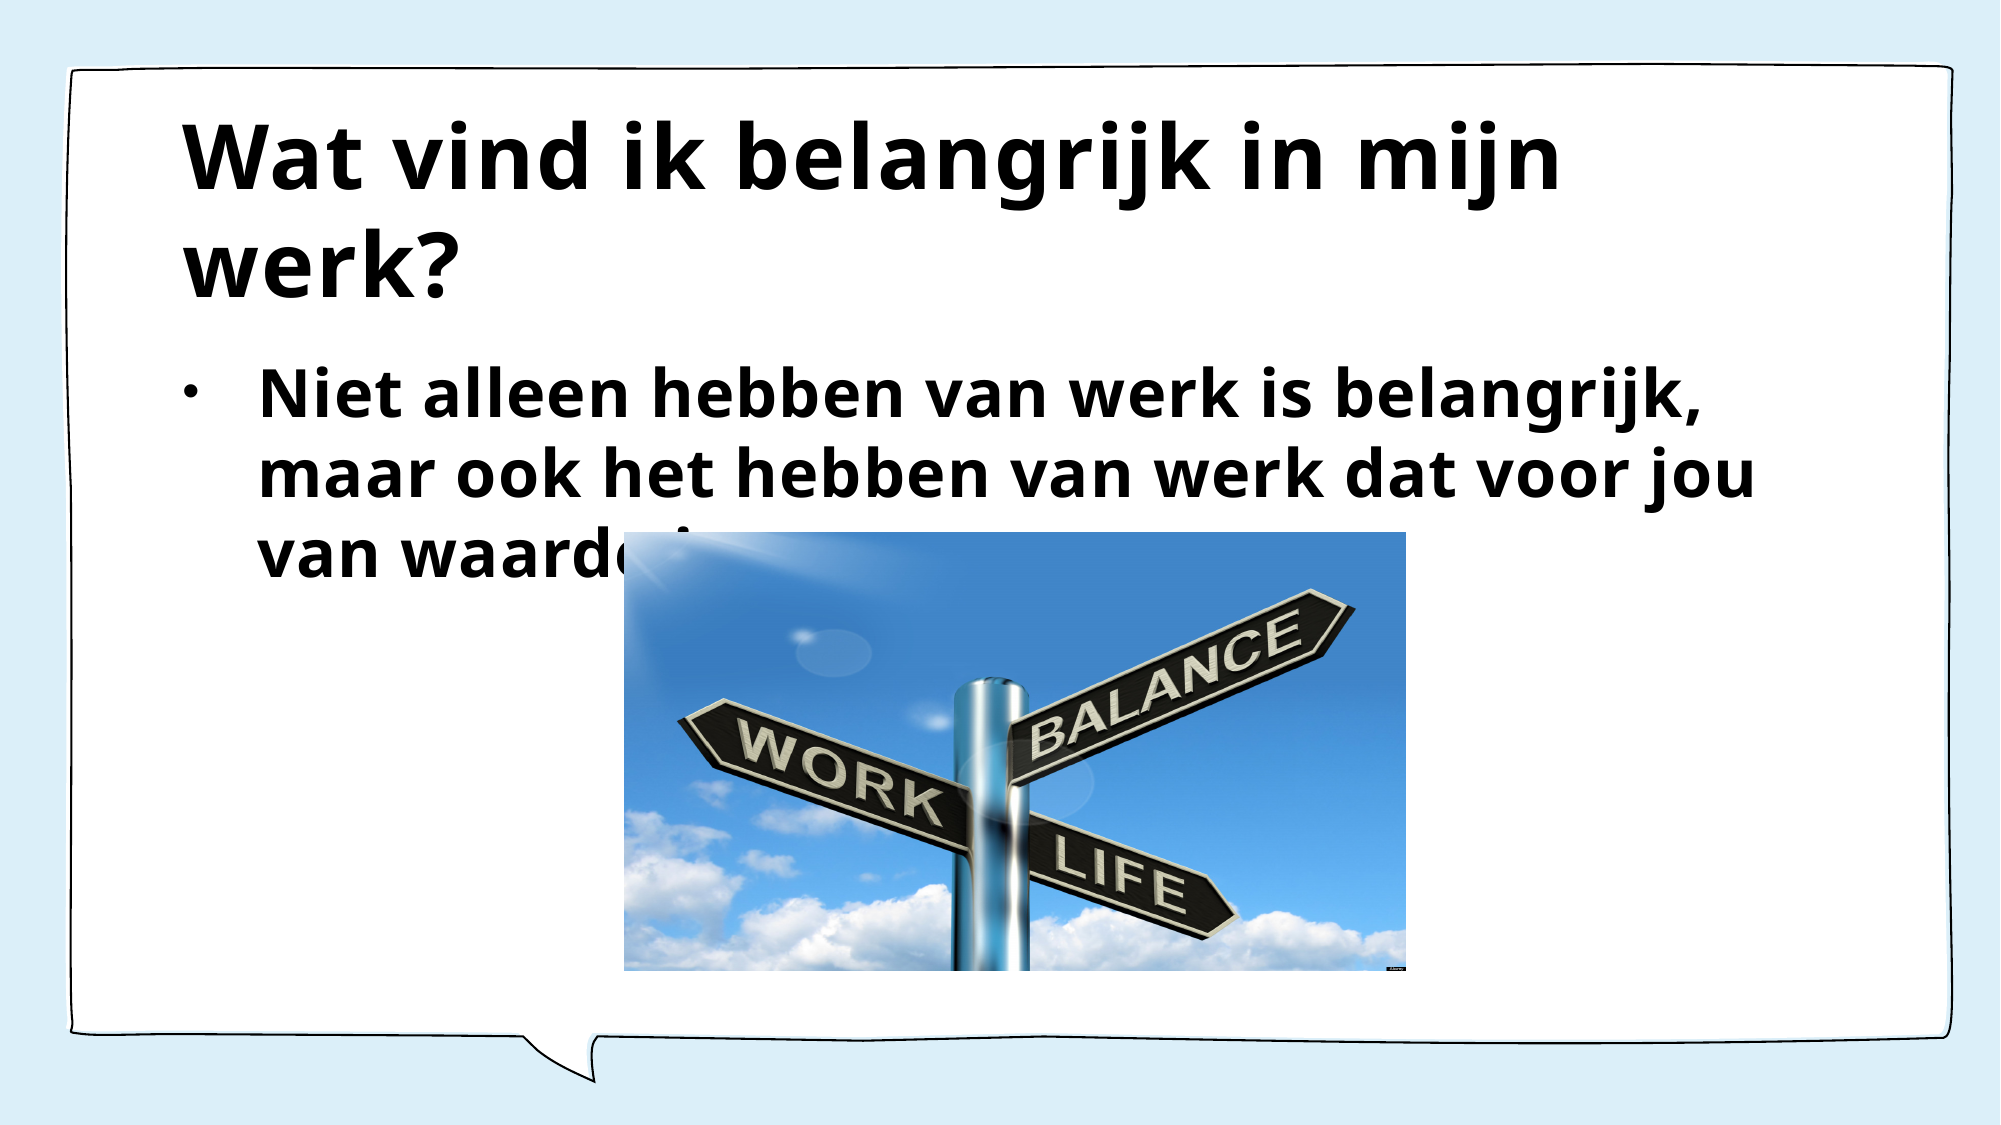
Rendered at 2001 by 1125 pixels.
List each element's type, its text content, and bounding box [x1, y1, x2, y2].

title Wat vind ik belangrijk in mijn werk? [167, 91, 1863, 324]
picture [624, 532, 1406, 971]
list Niet alleen hebben van werk is belangrijk, maar ook het hebben van werk dat voor jou van waarde is. [167, 342, 1863, 971]
